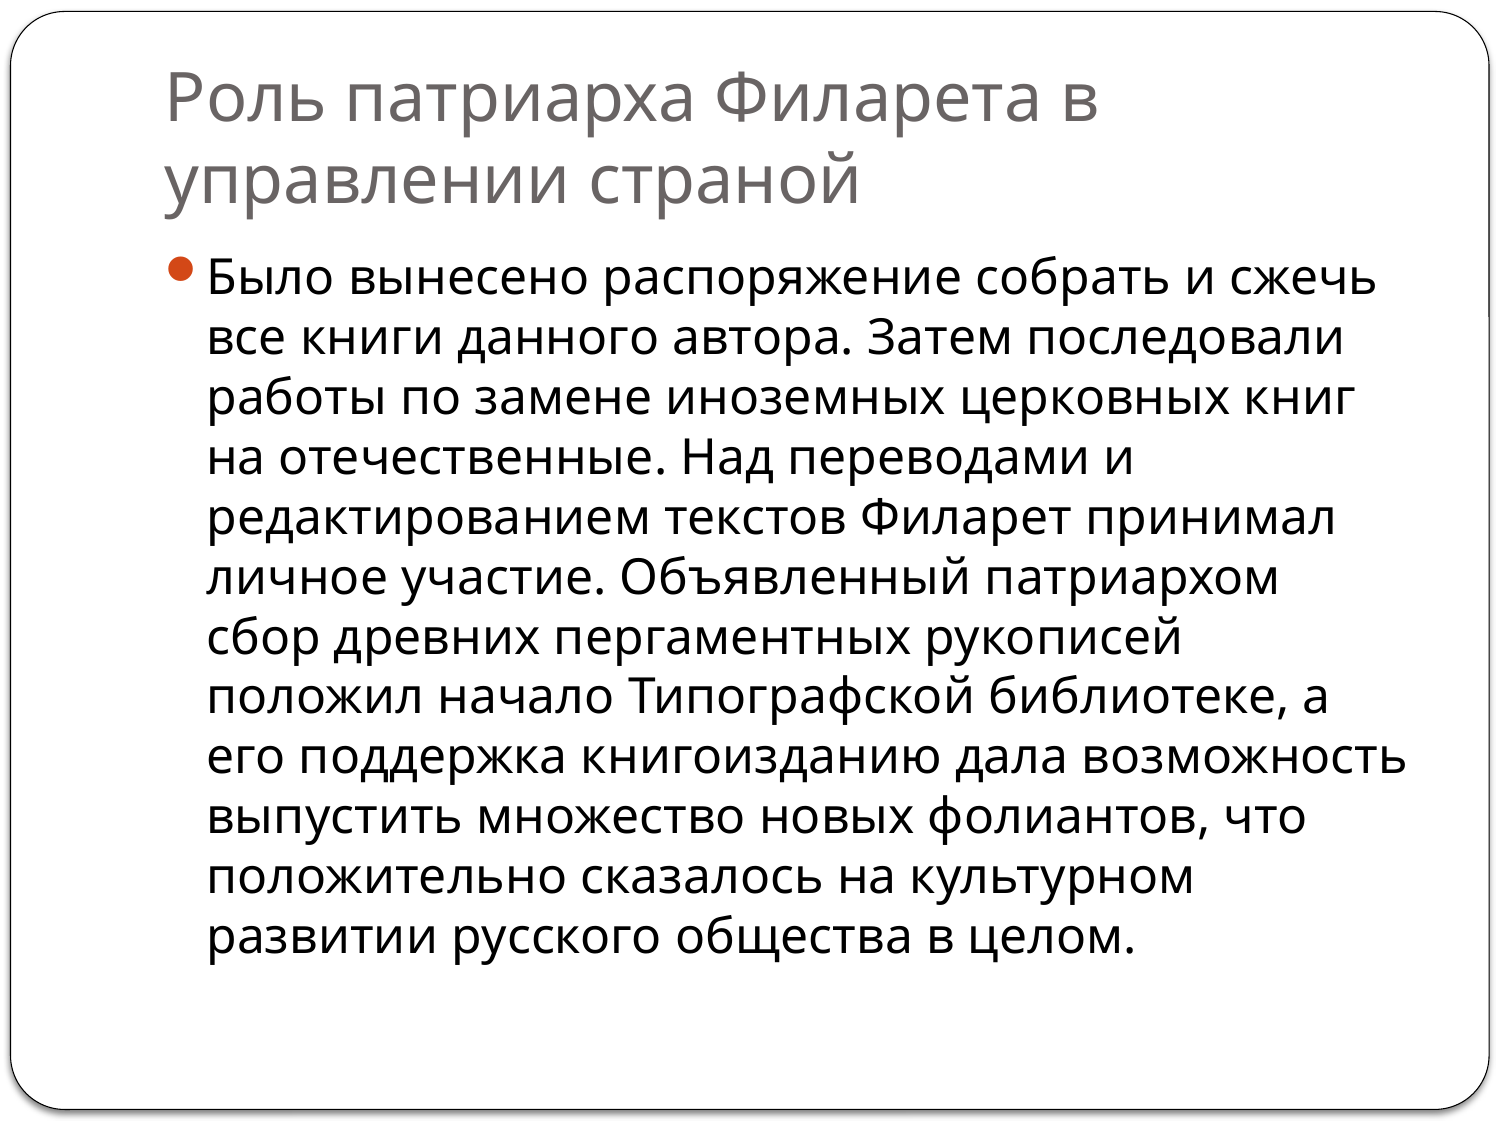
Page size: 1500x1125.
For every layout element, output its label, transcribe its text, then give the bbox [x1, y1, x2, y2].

title Роль патриарха Филарета в управлении страной [150, 45, 1425, 233]
list Было вынесено распоряжение собрать и сжечь все книги данного автора. Затем последовали работы по замене иноземных церковных книг на отечественные. Над переводами и редактированием текстов Филарет принимал личное участие. Объявленный патриархом сбор древних пергаментных рукописей положил начало Типографской библиотеке, а его поддержка книгоизданию дала возможность выпустить множество новых фолиантов, что положительно сказалось на культурном развитии русского общества в целом. [150, 237, 1425, 988]
